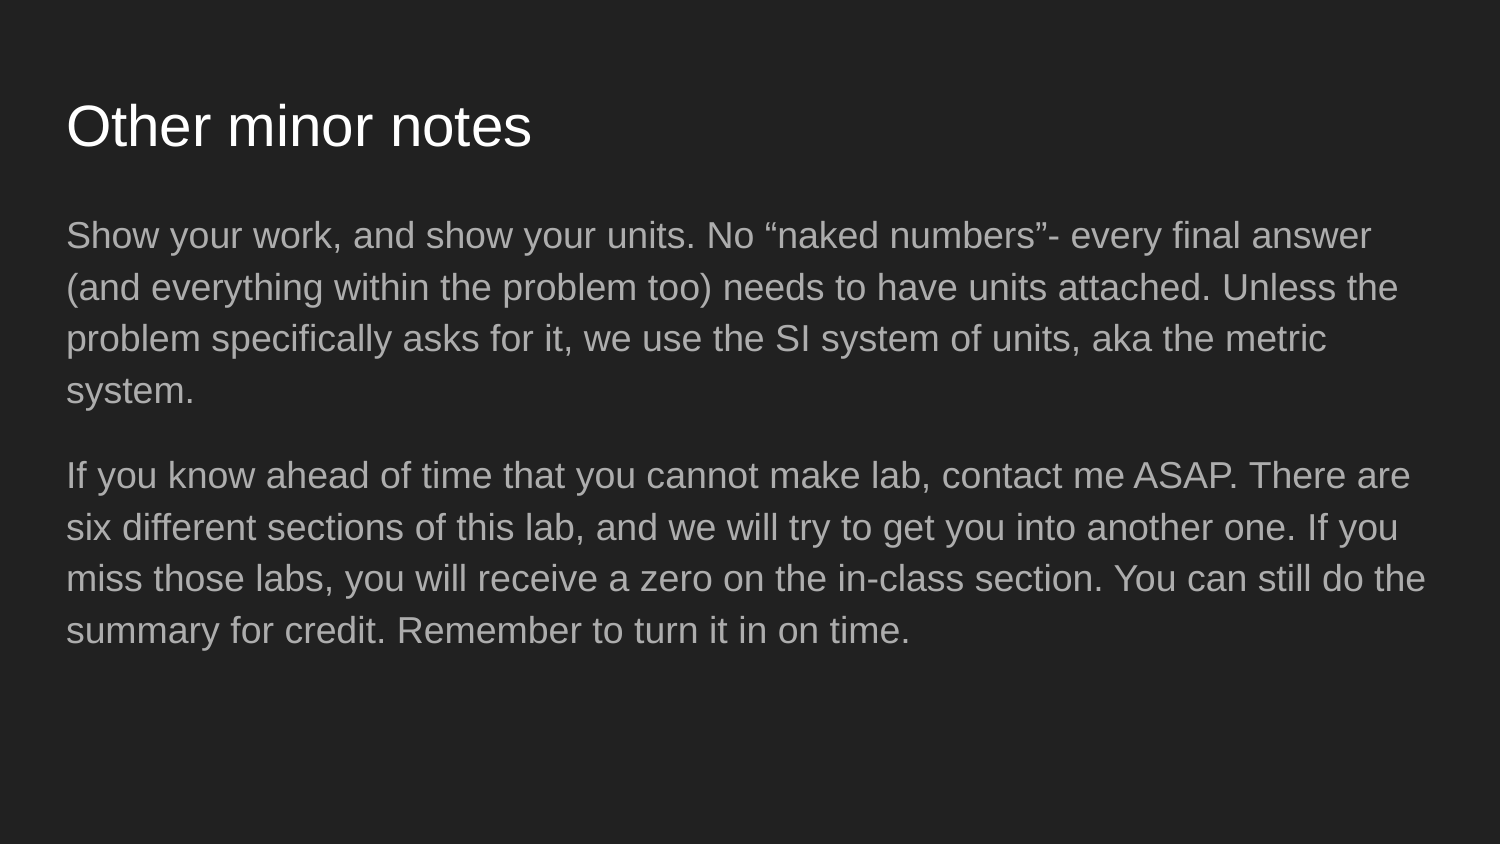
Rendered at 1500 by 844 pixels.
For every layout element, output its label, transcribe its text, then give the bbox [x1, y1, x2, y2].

title Other minor notes [51, 72, 1449, 167]
list Show your work, and show your units. No “naked numbers”- every final answer (and everything within the problem too) needs to have units attached. Unless the problem specifically asks for it, we use the SI system of units, aka the metric system. If you know ahead of time that you cannot make lab, contact me ASAP. There are six different sections of this lab, and we will try to get you into another one. If you miss those labs, you will receive a zero on the in-class section. You can still do the summary for credit. Remember to turn it in on time. [51, 189, 1449, 750]
